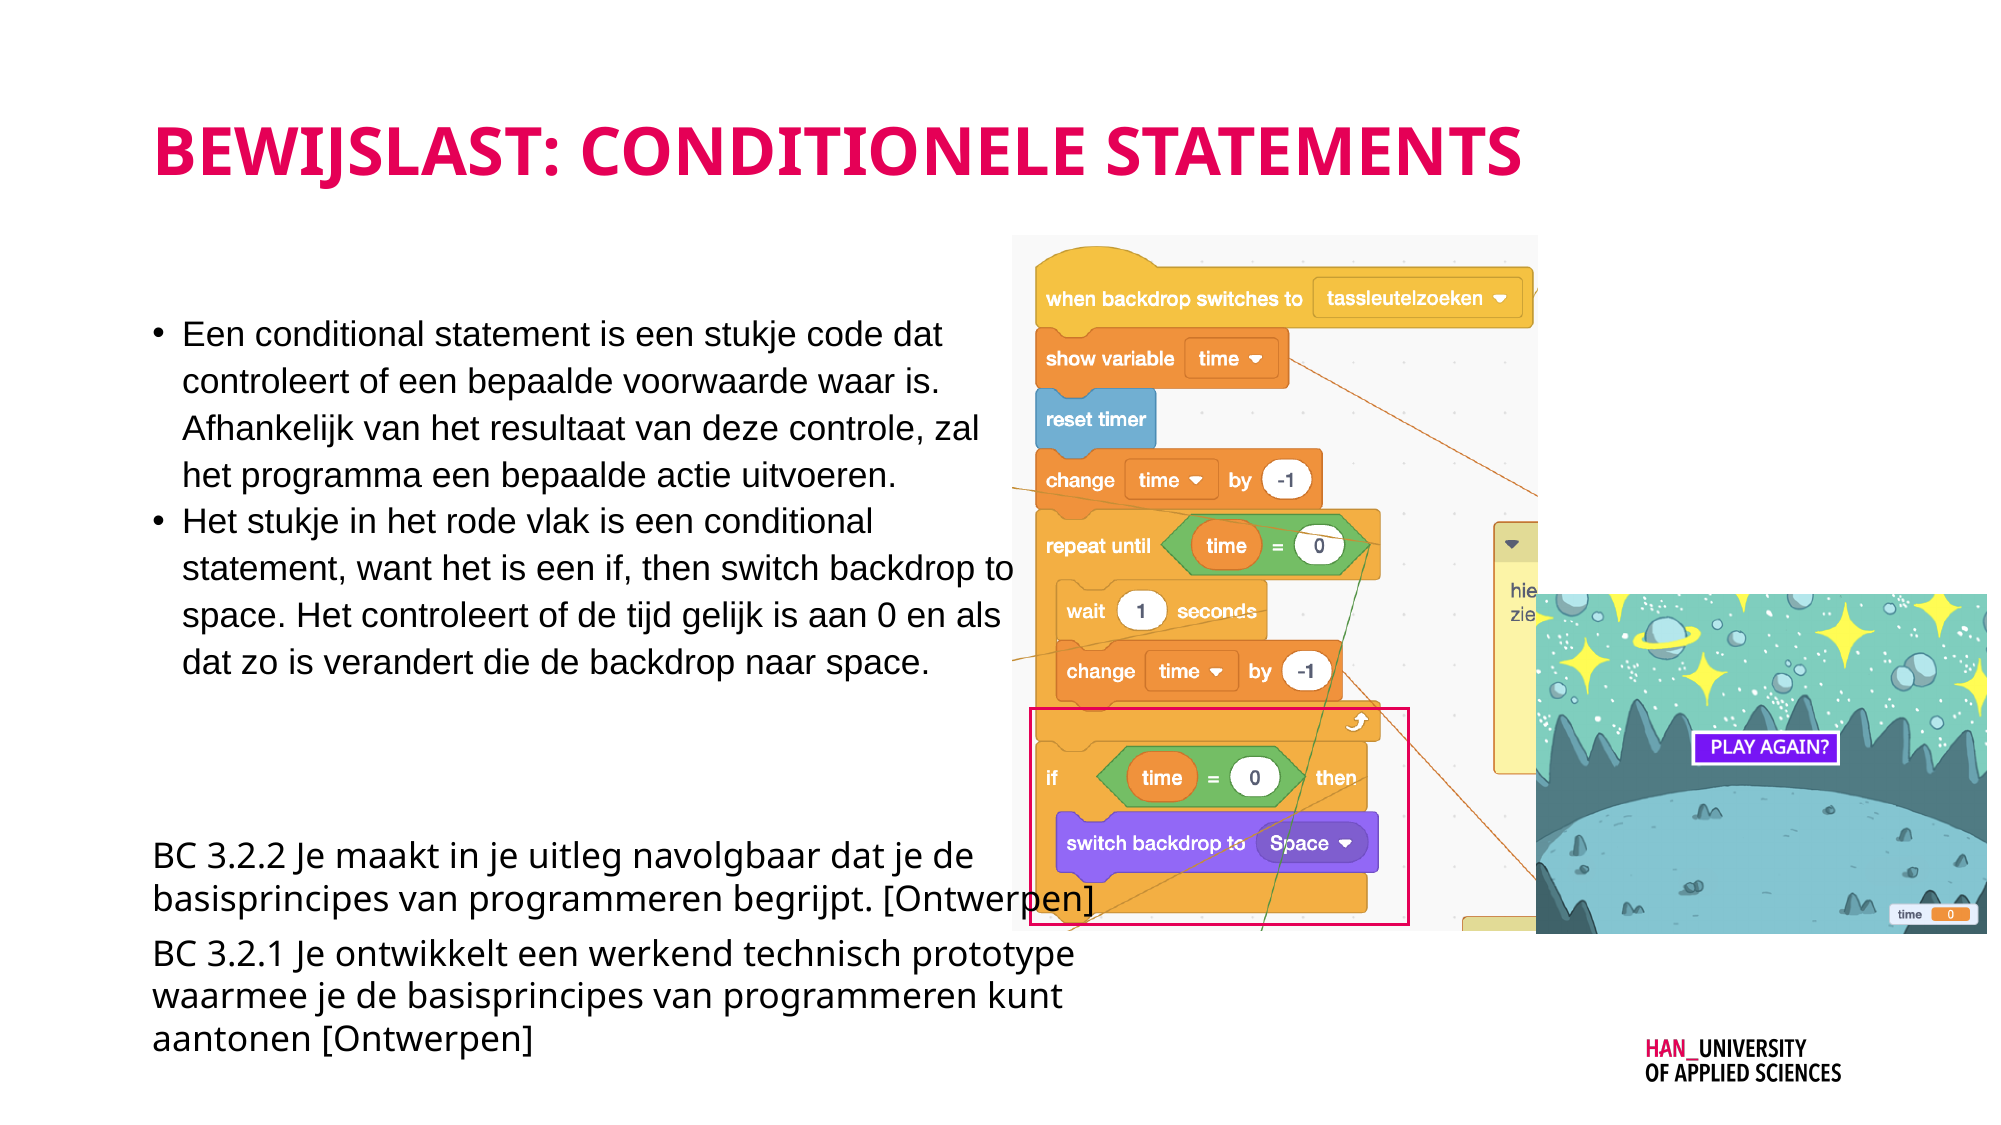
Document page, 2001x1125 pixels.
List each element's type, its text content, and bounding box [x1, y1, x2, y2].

picture [1012, 235, 1987, 934]
title Bewijslast: Conditionele statements [137, 59, 1863, 278]
text_box BC 3.2.1 Je ontwikkelt een werkend technisch prototype waarmee je de basisprincipes van programmeren kunt aantonen [Ontwerpen] [137, 926, 1138, 1066]
list Een conditional statement is een stukje code dat controleert of een bepaalde voorwaarde waar is. Afhankelijk van het resultaat van deze controle, zal het programma een bepaalde actie uitvoeren. Het stukje in het rode vlak is een conditional statement, want het is een if, then switch backdrop to space. Het controleert of de tijd gelijk is aan 0 en als dat zo is verandert die de backdrop naar space. [137, 299, 1012, 826]
picture [1640, 1021, 1864, 1119]
text_box BC 3.2.2 Je maakt in je uitleg navolgbaar dat je de basisprincipes van programmeren begrijpt. [Ontwerpen] [137, 826, 1012, 926]
